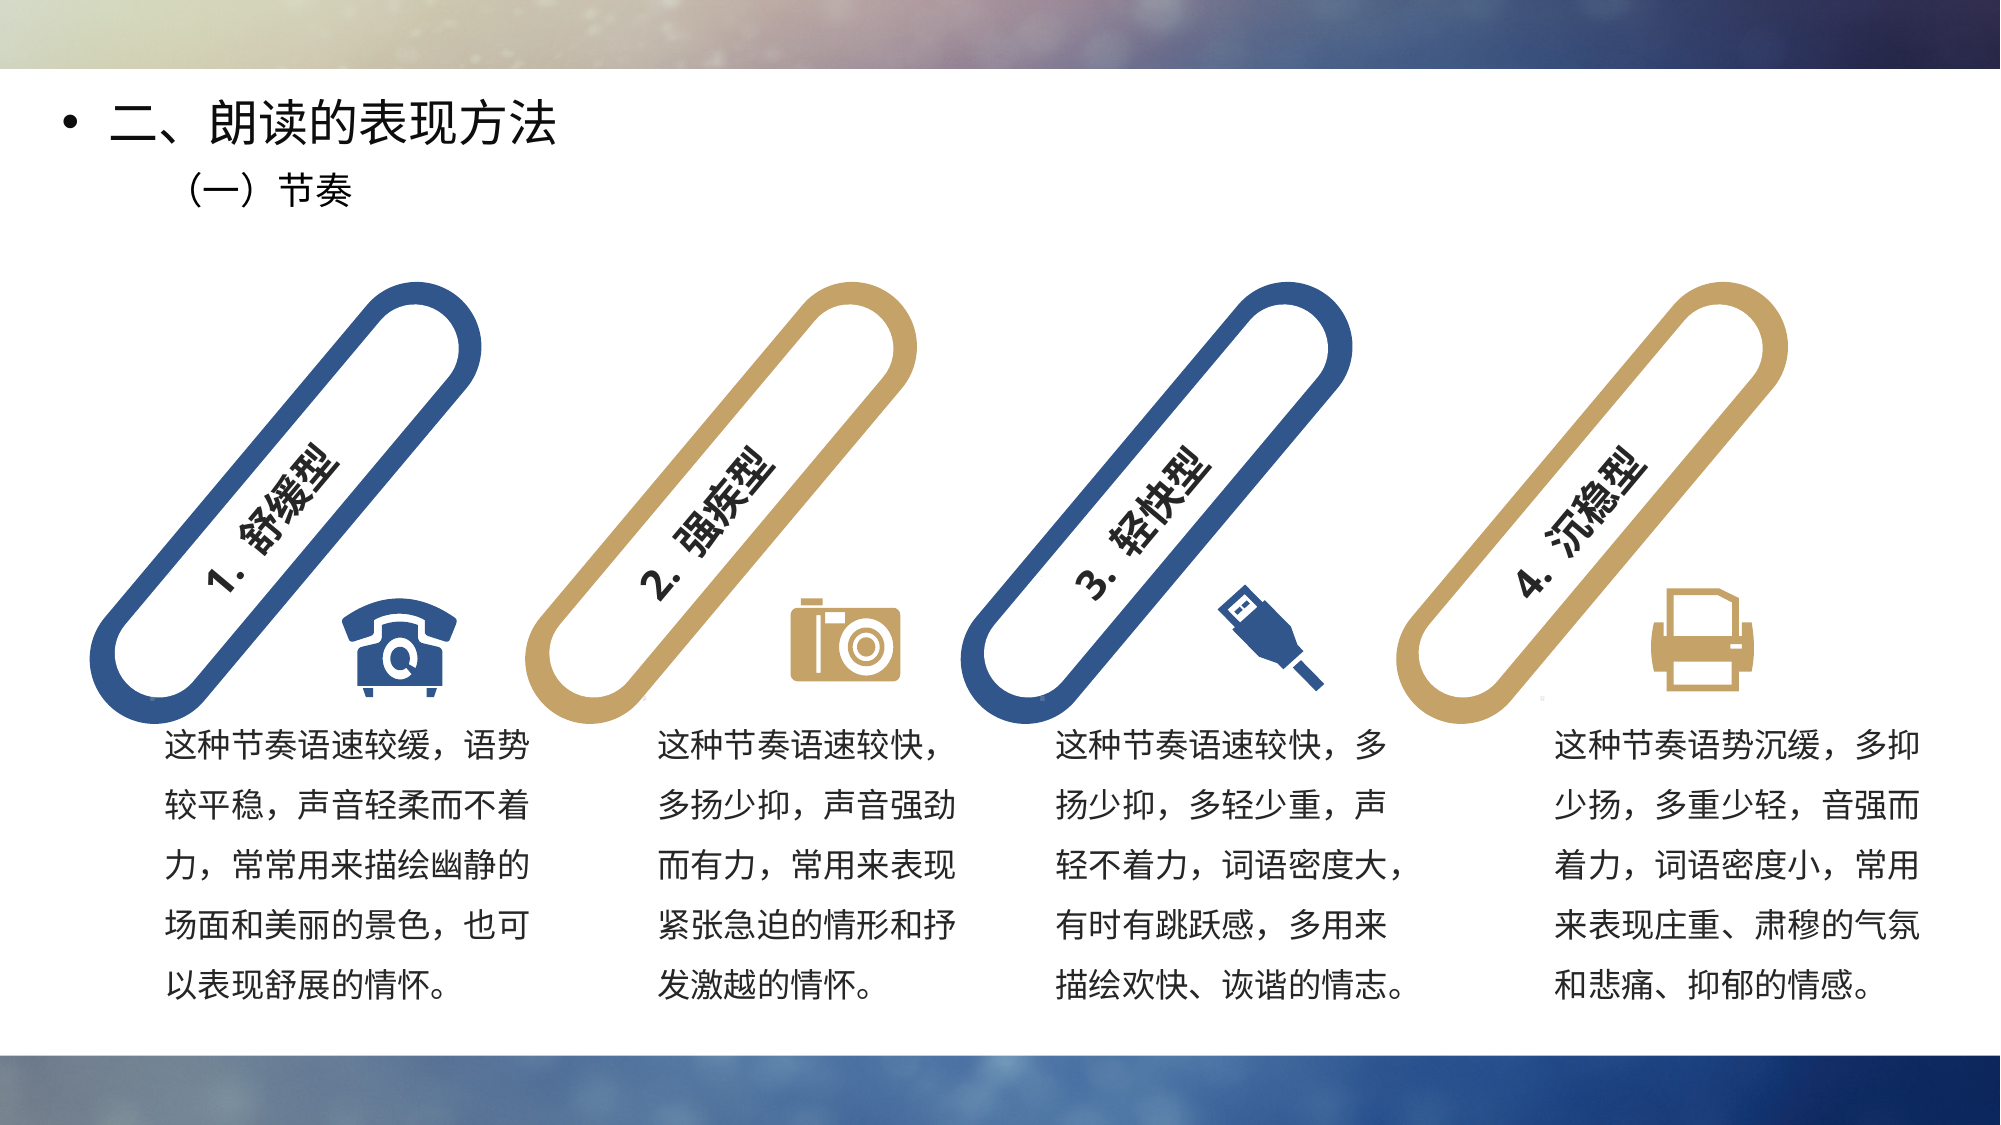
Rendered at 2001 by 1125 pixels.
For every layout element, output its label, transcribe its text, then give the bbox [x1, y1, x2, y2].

text_box [790, 607, 901, 682]
text_box 这种节奏语速较快，多扬少抑，多轻少重，声轻不着力，词语密度大，有时有跳跃感，多用来描绘欢快、诙谐的情志。 [1040, 697, 1417, 1012]
text_box [1651, 588, 1754, 692]
text_box [983, 303, 1330, 699]
text_box [113, 303, 460, 698]
text_box [357, 621, 443, 686]
text_box 这种节奏语势沉缓，多抑少扬，多重少轻，音强而着力，词语密度小，常用来表现庄重、肃穆的气氛和悲痛、抑郁的情感。 [1540, 697, 1940, 1012]
text_box [1217, 584, 1304, 670]
text_box [362, 688, 374, 698]
text_box 2. 强疾型 [604, 324, 875, 625]
text_box 二、朗读的表现方法 [46, 84, 669, 160]
text_box [524, 280, 918, 725]
text_box [342, 598, 457, 642]
text_box [548, 303, 895, 699]
text_box [959, 280, 1354, 725]
text_box 3. 轻快型 [1040, 324, 1311, 625]
picture [0, 0, 2000, 69]
picture [0, 1056, 2000, 1125]
text_box [88, 280, 483, 725]
text_box [1417, 303, 1764, 699]
text_box [426, 688, 437, 698]
text_box [1292, 660, 1325, 692]
text_box 4. 沉稳型 [1476, 324, 1747, 625]
text_box 1. 舒缓型 [168, 321, 439, 623]
text_box （一）节奏 [150, 159, 368, 220]
text_box 这种节奏语速较缓，语势较平稳，声音轻柔而不着力，常常用来描绘幽静的场面和美丽的景色，也可以表现舒展的情怀。 [150, 697, 552, 1012]
text_box [800, 598, 823, 606]
text_box [1395, 280, 1790, 725]
text_box 这种节奏语速较快，多扬少抑，声音强劲而有力，常用来表现紧张急迫的情形和抒发激越的情怀。 [642, 697, 987, 1012]
